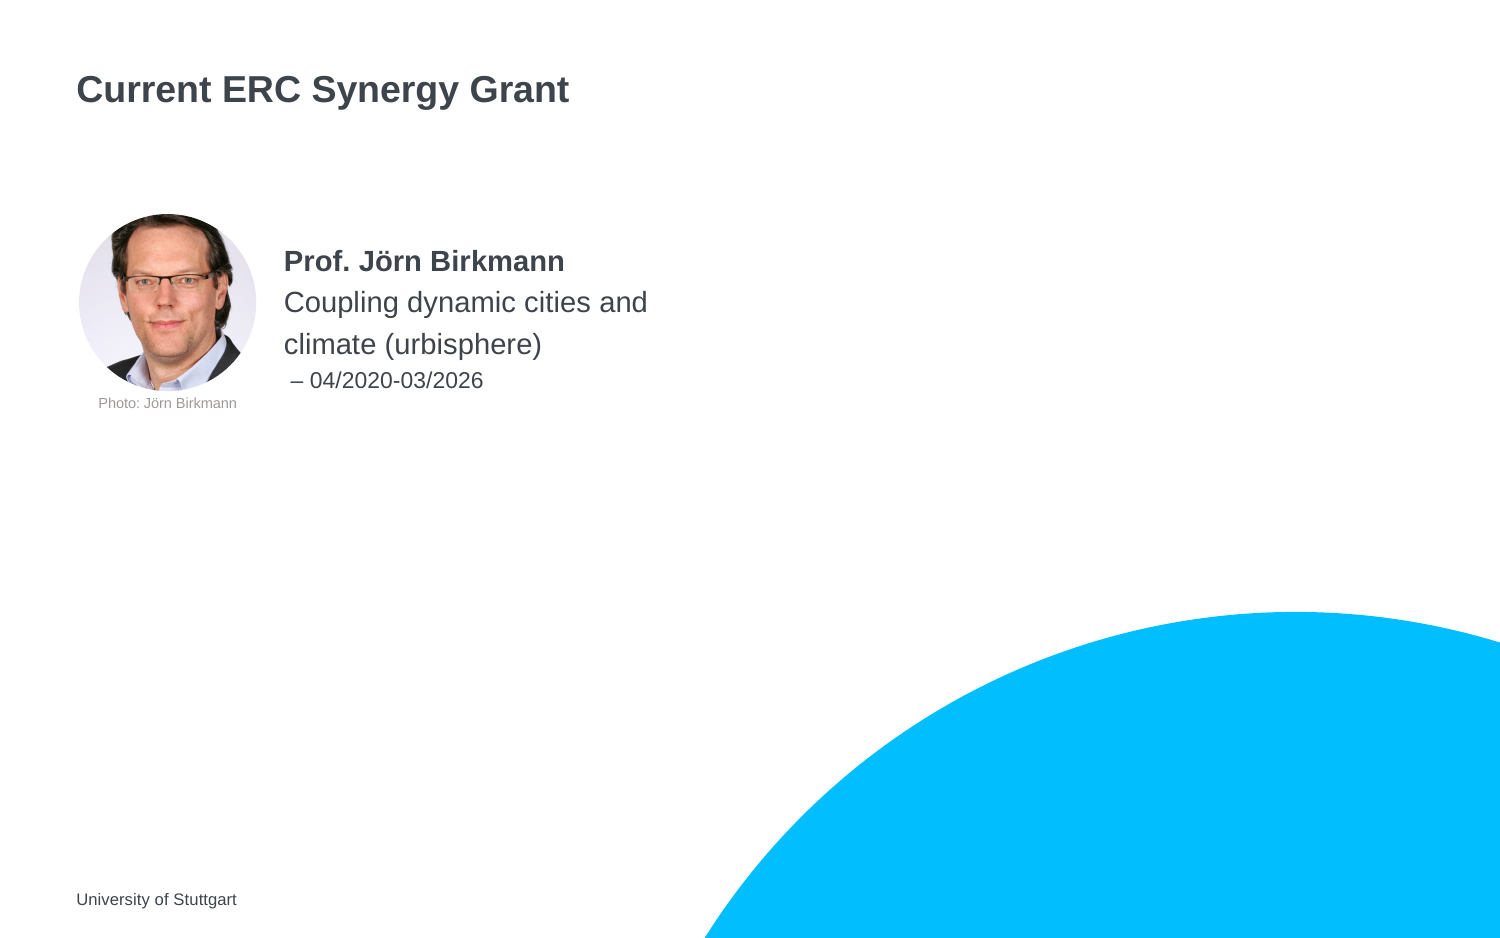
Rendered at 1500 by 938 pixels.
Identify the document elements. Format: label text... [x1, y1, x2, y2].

list Prof. Jörn Birkmann Coupling dynamic cities and climate (urbisphere) – 04/2020-03/2026 [284, 234, 727, 370]
text_box [703, 610, 1500, 938]
title Current ERC Synergy Grant [76, 64, 1421, 111]
footer University of Stuttgart [76, 888, 1072, 910]
text_box Photo: Jörn Birkmann [84, 393, 251, 414]
picture [79, 213, 257, 392]
